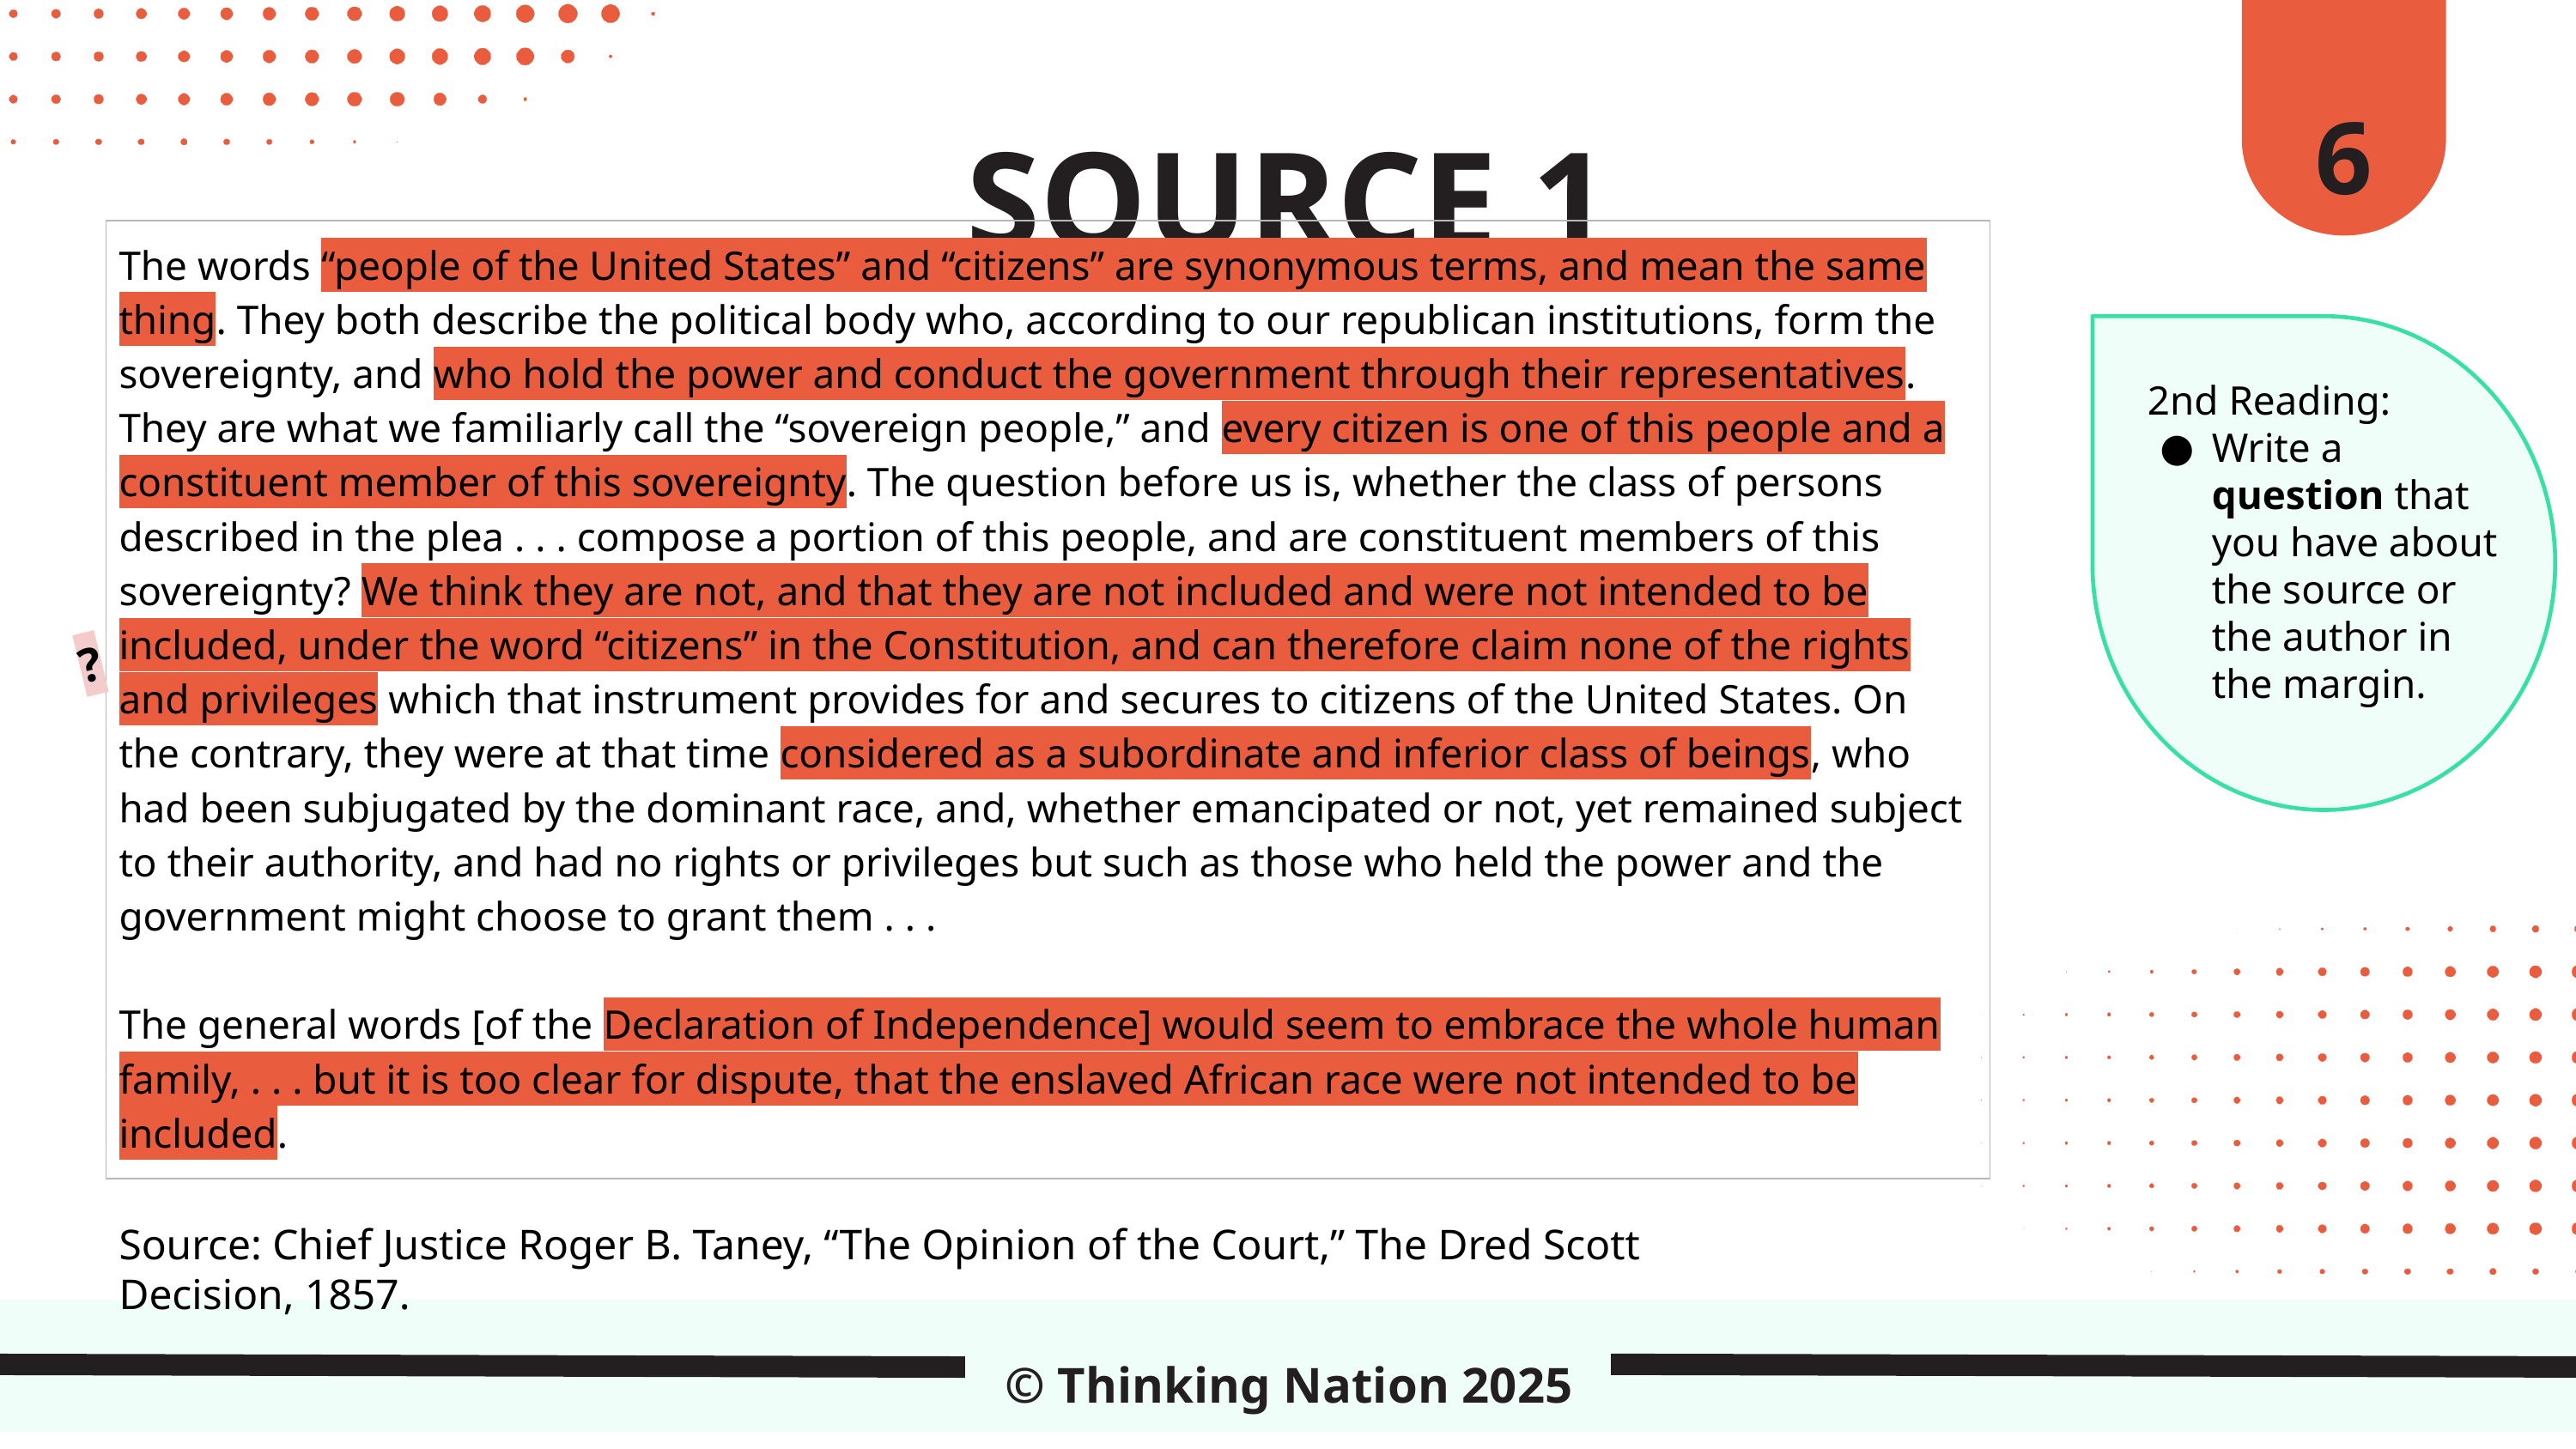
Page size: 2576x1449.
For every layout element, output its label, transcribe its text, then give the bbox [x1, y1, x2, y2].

text_box [0, 0, 660, 145]
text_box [0, 1299, 2576, 1433]
text_box The words “people of the United States” and “citizens” are synonymous terms, and mean the same thing. They both describe the political body who, according to our republican institutions, form the sovereignty, and who hold the power and conduct the government through their representatives. They are what we familiarly call the “sovereign people,” and every citizen is one of this people and a constituent member of this sovereignty. The question before us is, whether the class of persons described in the plea . . . compose a portion of this people, and are constituent members of this sovereignty? We think they are not, and that they are not included and were not intended to be included, under the word “citizens” in the Constitution, and can therefore claim none of the rights and privileges which that instrument provides for and secures to citizens of the United States. On the contrary, they were at that time considered as a subordinate and inferior class of beings, who had been subjugated by the dominant race, and, whether emancipated or not, yet remained subject to their authority, and had no rights or privileges but such as those who held the power and the government might choose to grant them . . . The general words [of the Declaration of Independence] would seem to embrace the whole human family, . . . but it is too clear for dispute, that the enslaved African race were not intended to be included. [106, 221, 1990, 1179]
text_box ? [58, 615, 128, 689]
text_box [2092, 316, 2555, 810]
text_box Source: Chief Justice Roger B. Taney, “The Opinion of the Court,” The Dred Scott Decision, 1857. [106, 1206, 1787, 1299]
text_box 2nd Reading: Write a question that you have about the source or the author in the margin. [2134, 362, 2525, 576]
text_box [2233, 0, 2455, 236]
text_box SOURCE 1 [506, 51, 2070, 276]
text_box [1938, 925, 2576, 1275]
